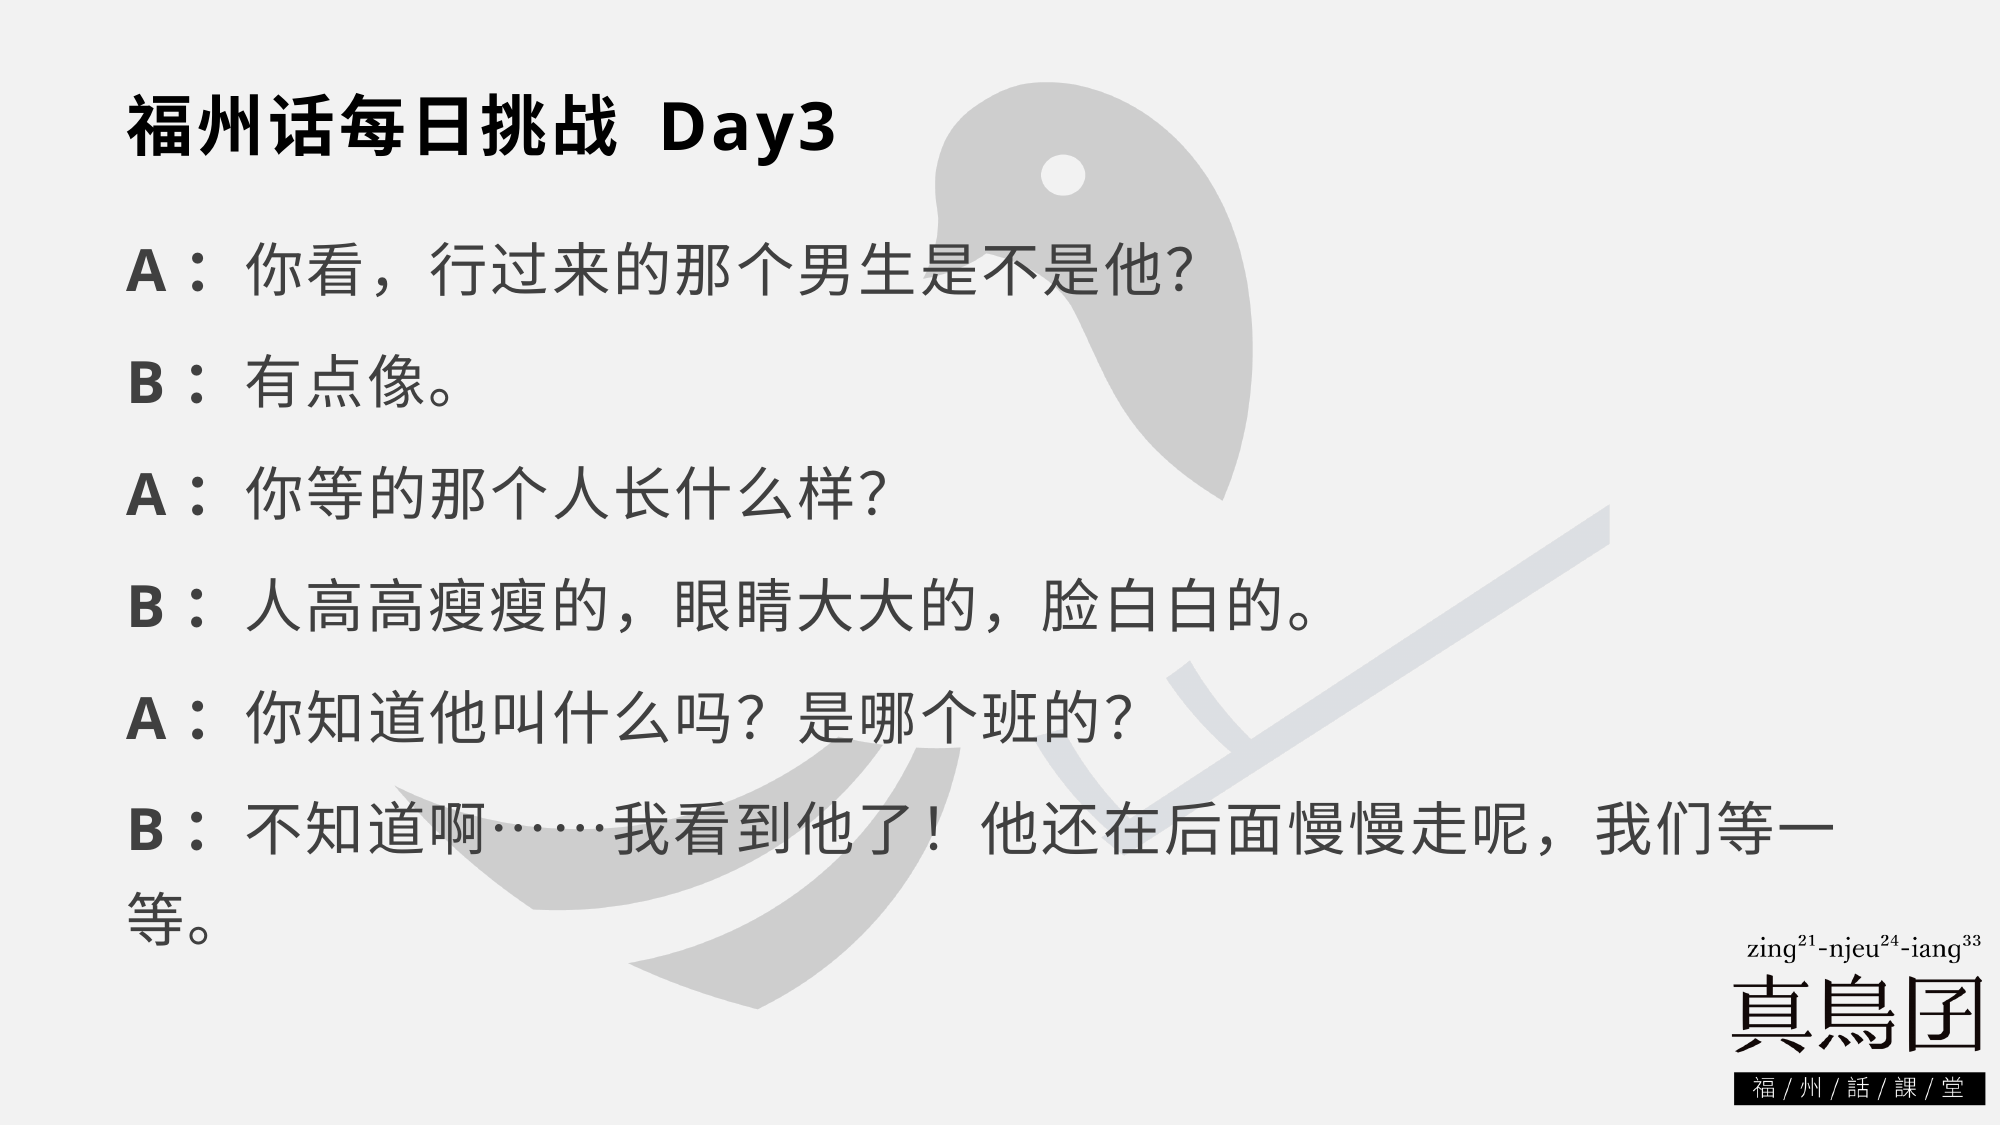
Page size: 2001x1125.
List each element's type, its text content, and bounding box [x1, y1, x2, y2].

picture [1681, 846, 2001, 1125]
list A：你看，行过来的那个男生是不是他？ B：有点像。 A：你等的那个人长什么样？ B：人高高瘦瘦的，眼睛大大的，脸白白的。 A：你知道他叫什么吗？是哪个班的？ B：不知道啊……我看到他了！他还在后面慢慢走呢，我们等一等。 [109, 212, 1891, 1040]
title 福州话每日挑战 Day3 [109, 70, 1891, 178]
